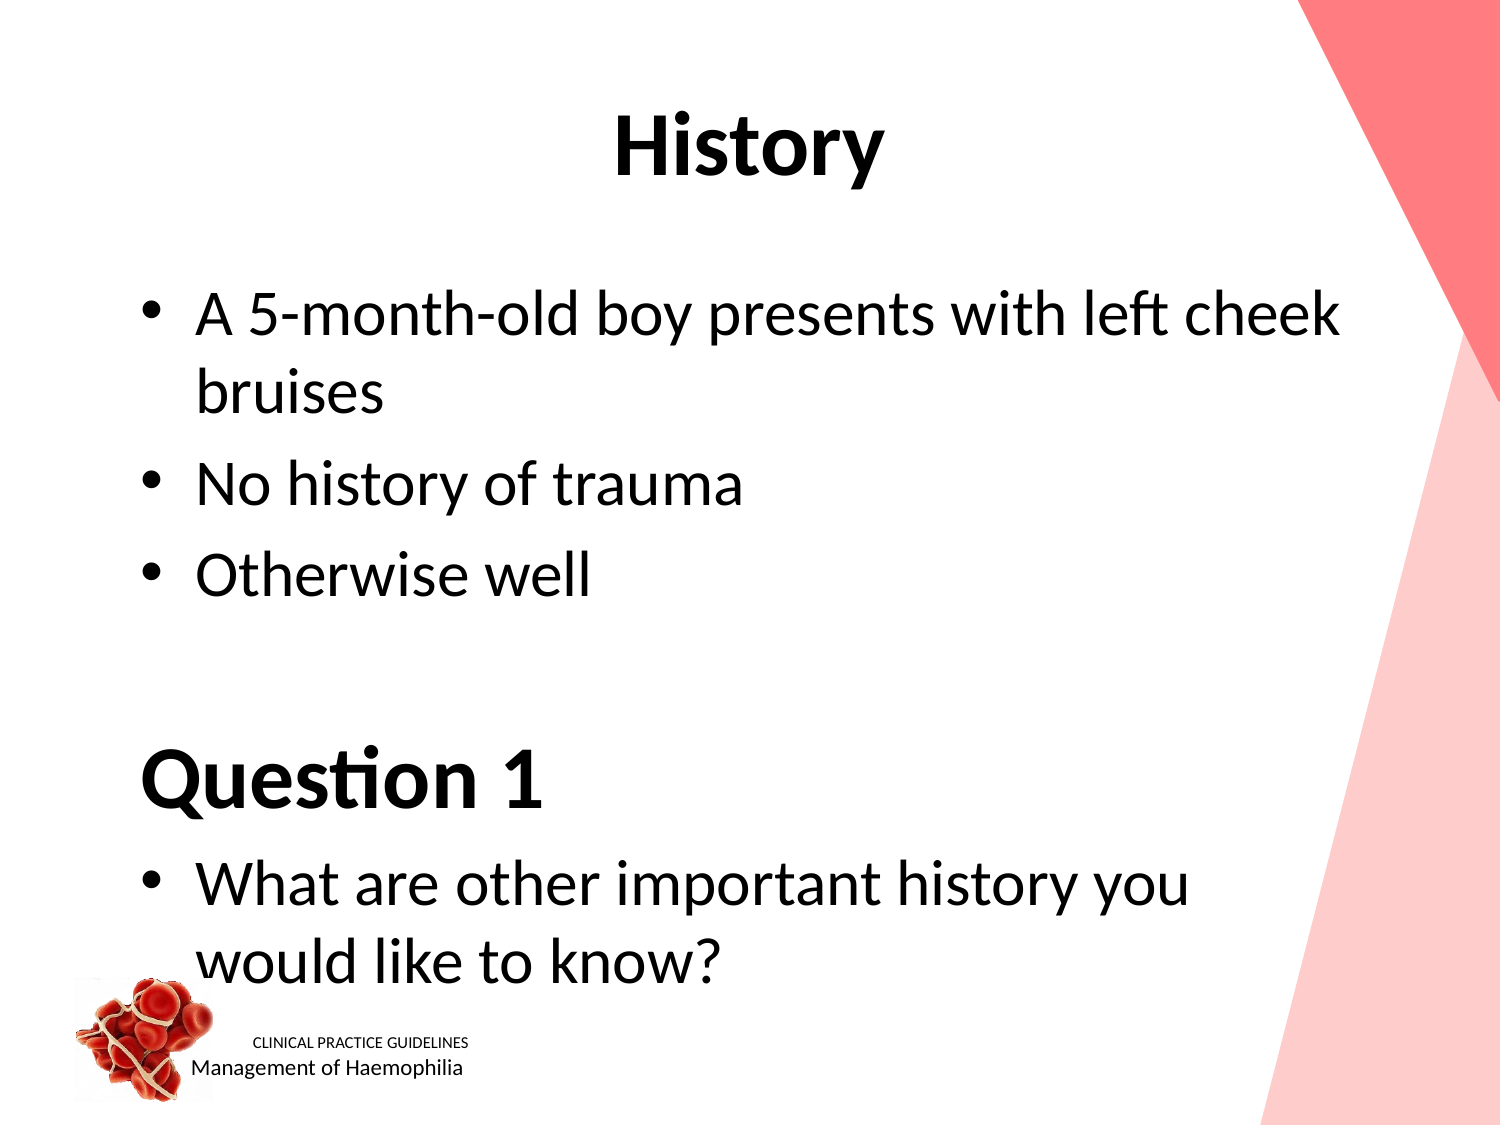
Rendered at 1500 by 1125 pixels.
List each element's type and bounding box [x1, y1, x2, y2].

text_box [74, 0, 1500, 1125]
